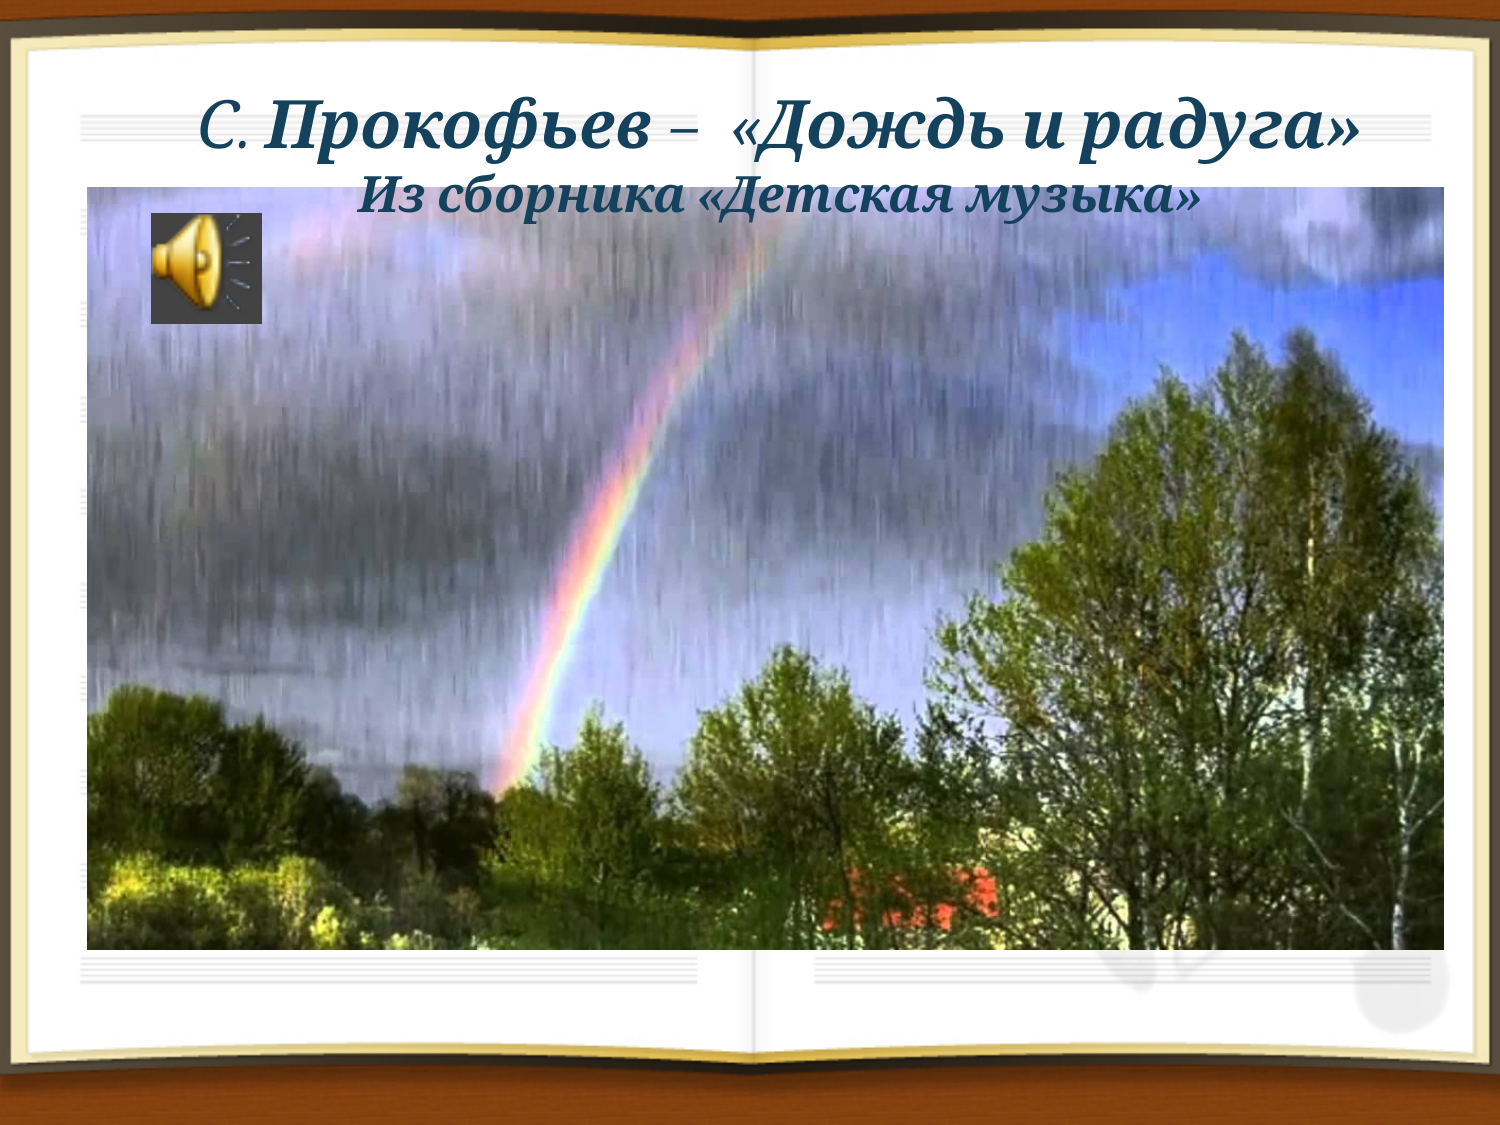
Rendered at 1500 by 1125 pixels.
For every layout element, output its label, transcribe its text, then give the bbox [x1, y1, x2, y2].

text_box С. Прокофьев – «Дождь и радуга» Из сборника «Детская музыка» [167, 74, 1376, 186]
picture [0, 0, 1500, 1125]
